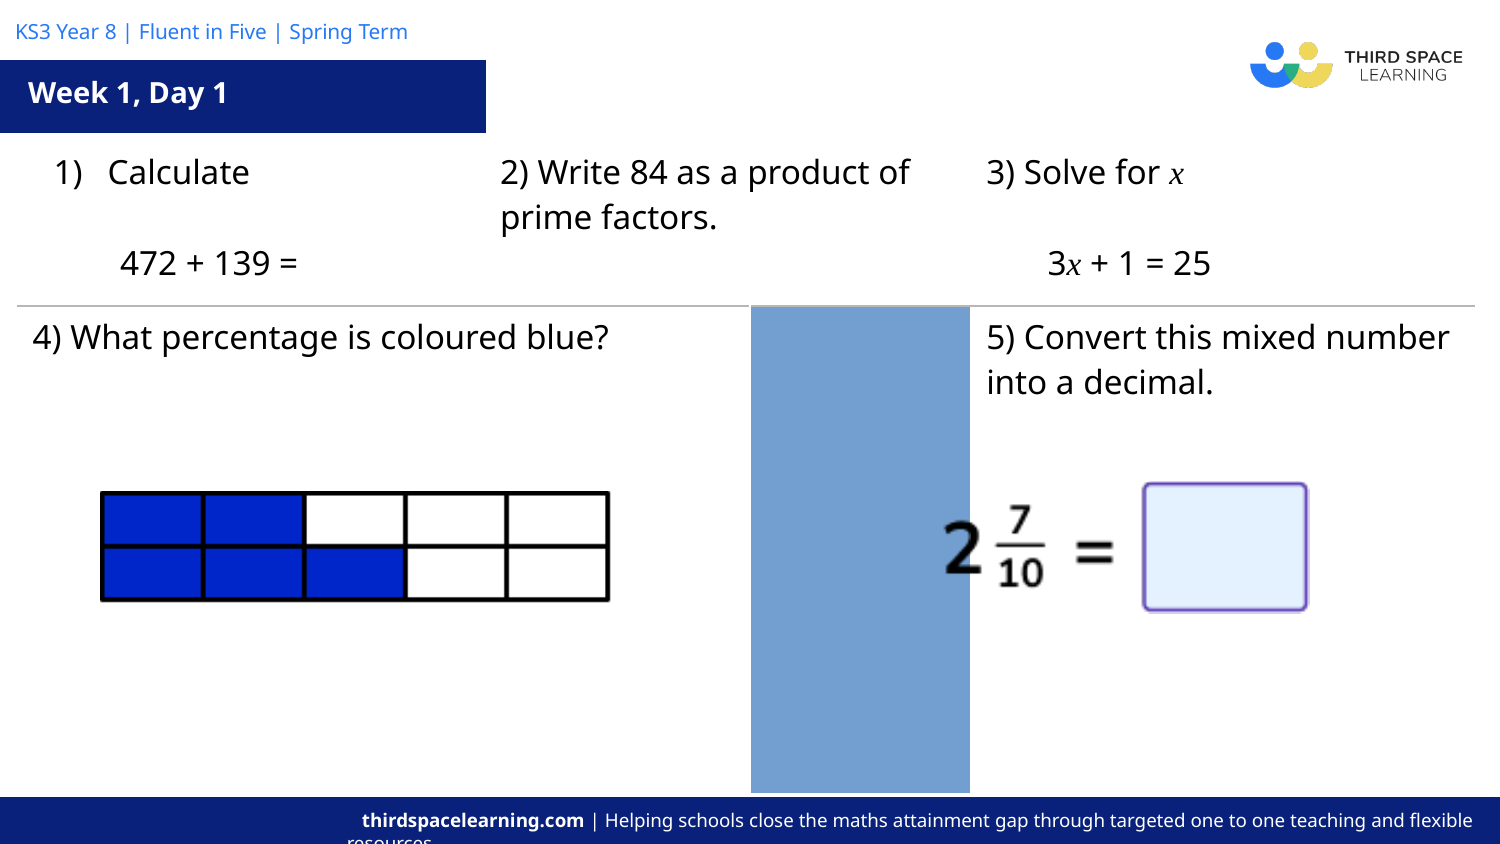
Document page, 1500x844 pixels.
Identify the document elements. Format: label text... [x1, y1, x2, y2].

picture [1250, 33, 1465, 99]
text_box Week 1, Day 1 [13, 59, 383, 125]
table_cell 5) Convert this mixed number into a decimal. [972, 307, 1474, 792]
table_header 2) Write 84 as a product of prime factors. [486, 142, 970, 305]
table_cell 4) What percentage is coloured blue? [19, 307, 749, 792]
table_header Calculate 472 + 139 = [19, 142, 484, 305]
picture [100, 491, 613, 605]
table_header 3) Solve for x 3x + 1 = 25 [972, 142, 1474, 305]
picture [939, 481, 1310, 614]
